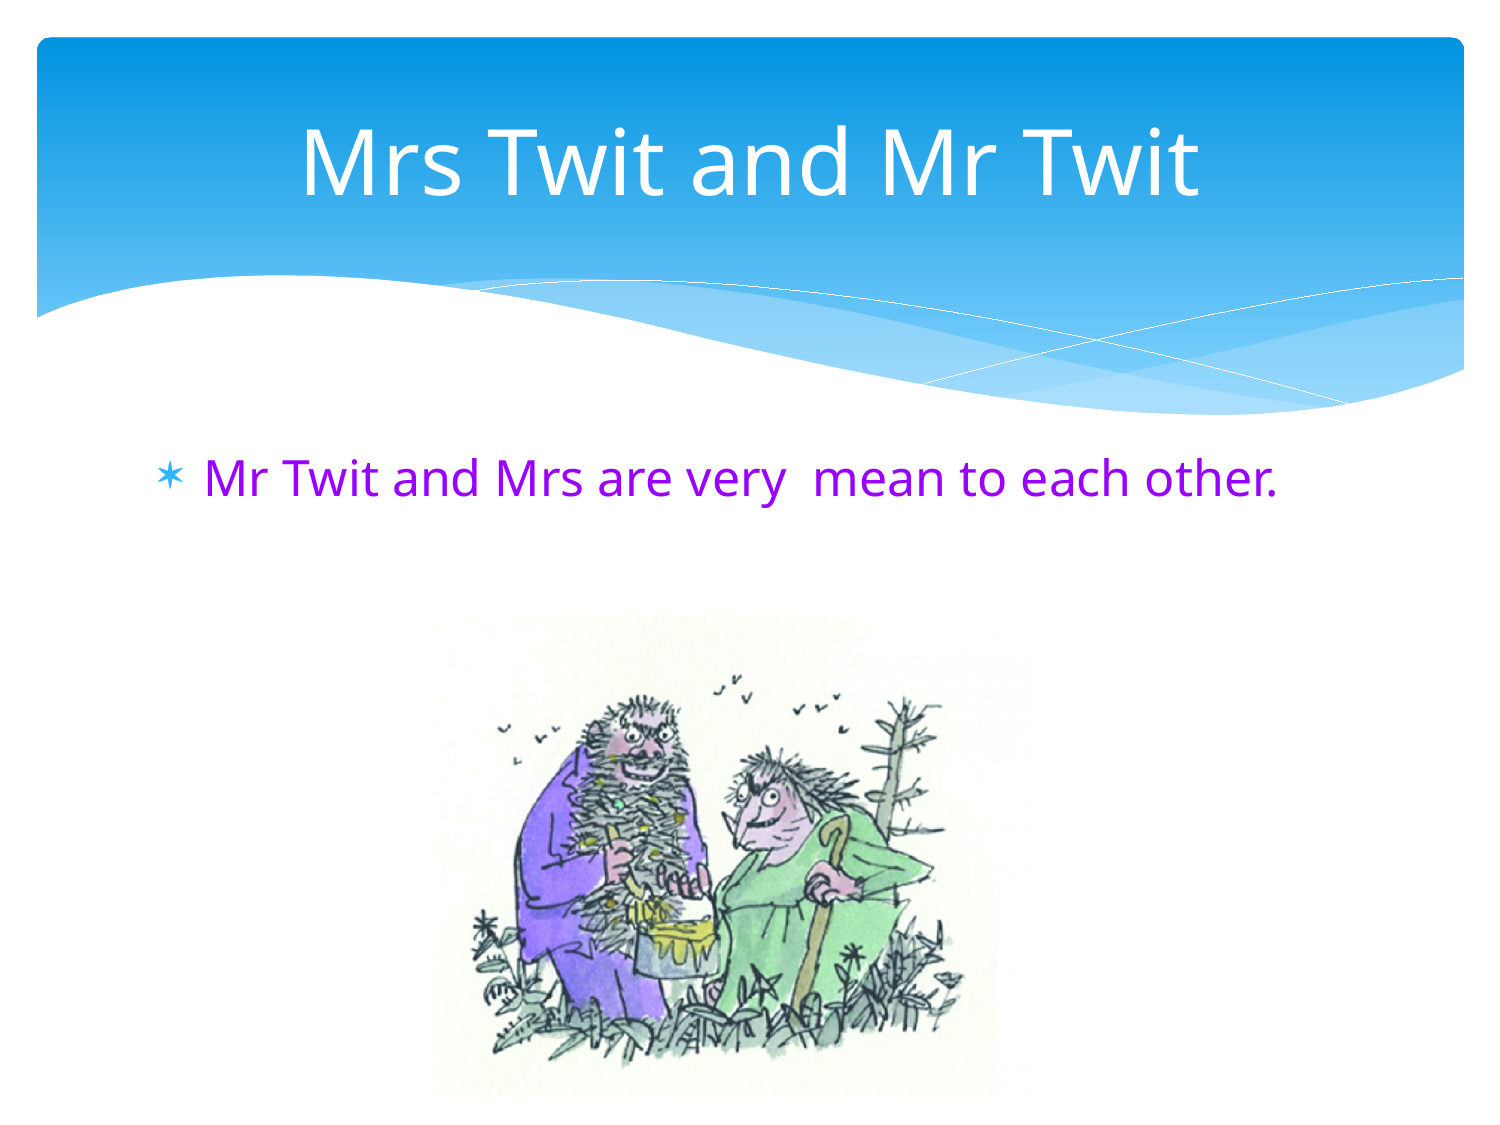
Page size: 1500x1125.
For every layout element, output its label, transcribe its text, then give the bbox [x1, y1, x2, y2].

title Mrs Twit and Mr Twit [75, 55, 1425, 261]
picture [395, 616, 1034, 1096]
list Mr Twit and Mrs are very mean to each other. [143, 438, 1359, 1005]
